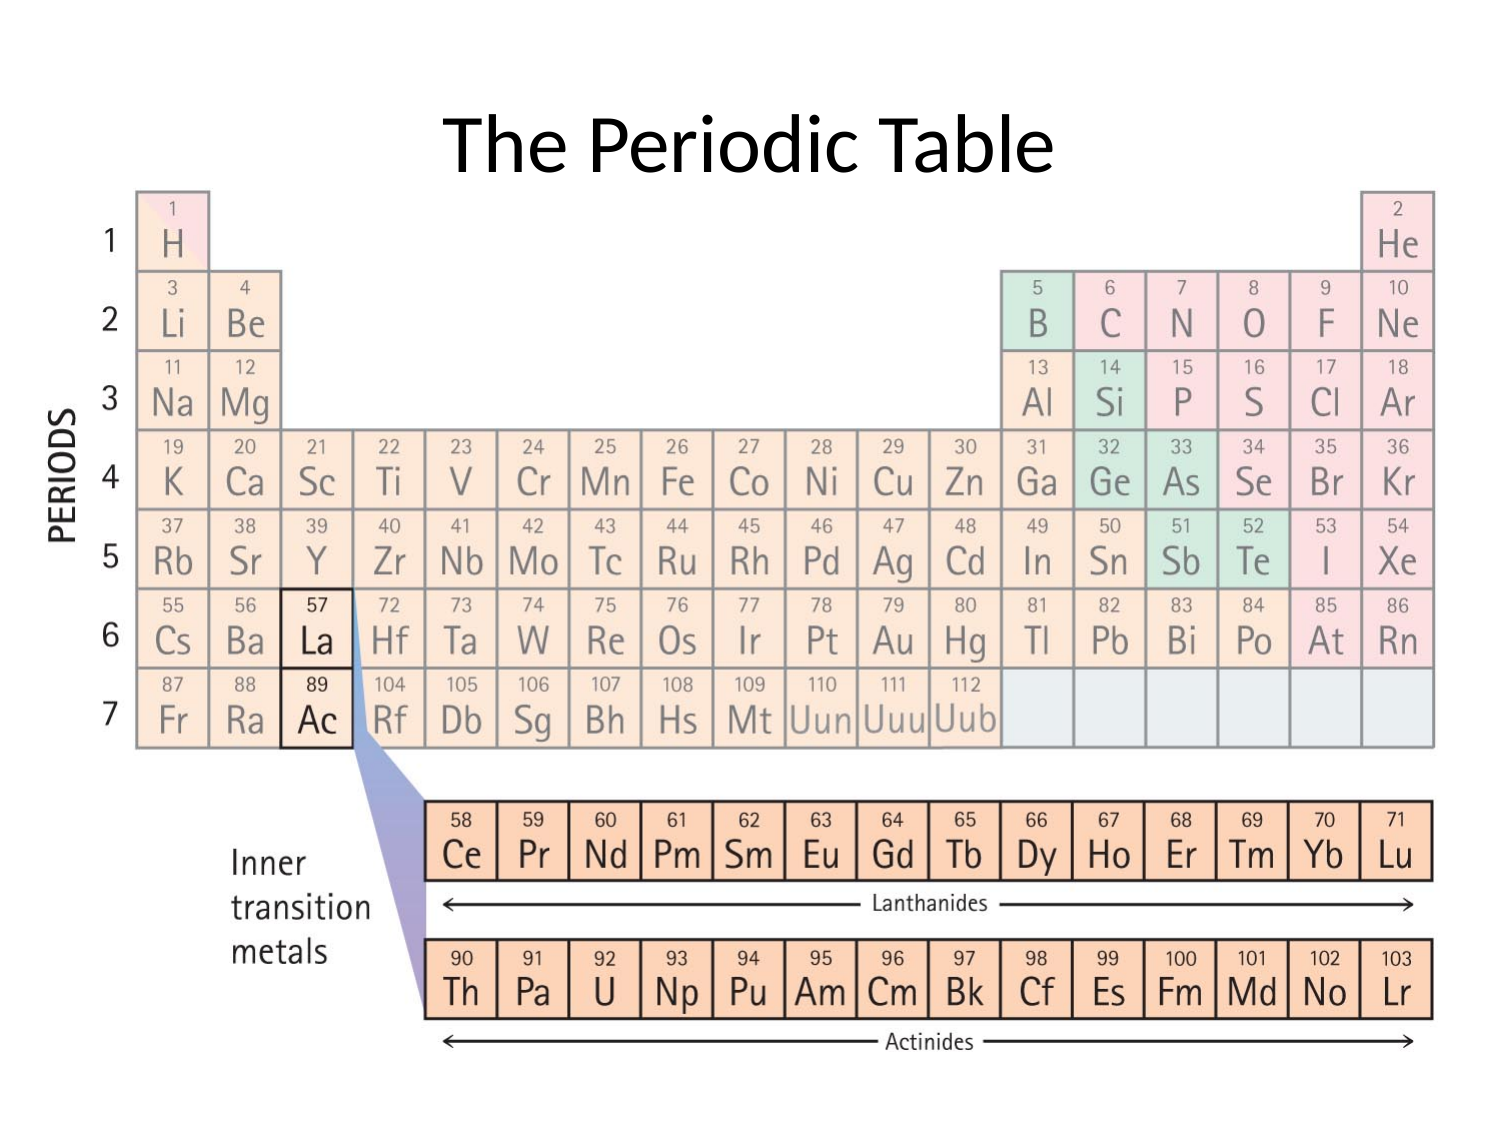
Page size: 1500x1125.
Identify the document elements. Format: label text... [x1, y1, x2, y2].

picture [37, 187, 1440, 1058]
title The Periodic Table [75, 45, 1425, 185]
